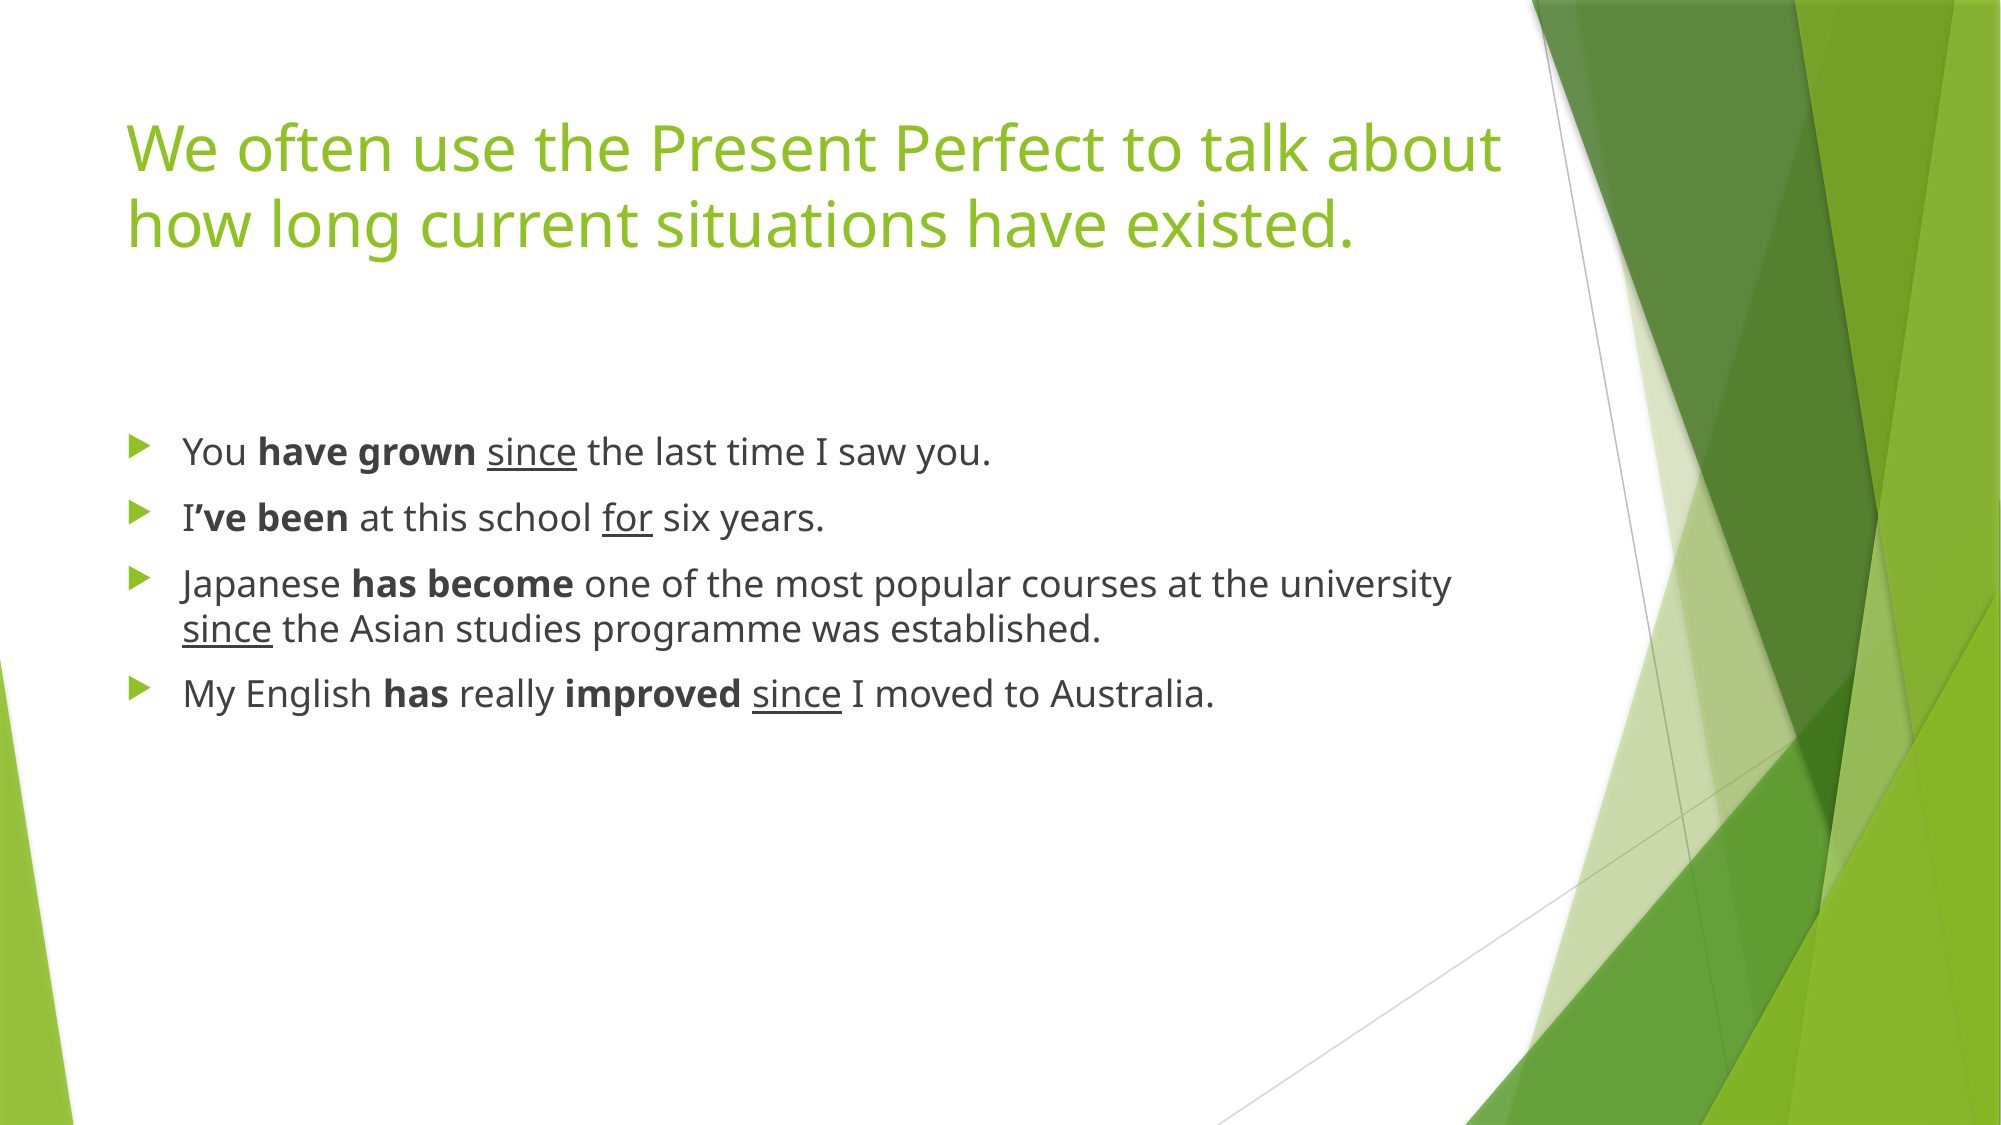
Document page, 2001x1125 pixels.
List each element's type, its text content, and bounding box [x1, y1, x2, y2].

title We often use the Present Perfect to talk about how long current situations have existed. [111, 99, 1522, 317]
list You have grown since the last time I saw you. I’ve been at this school for six years. Japanese has become one of the most popular courses at the university since the Asian studies programme was established. My English has really improved since I moved to Australia. [111, 354, 1522, 992]
